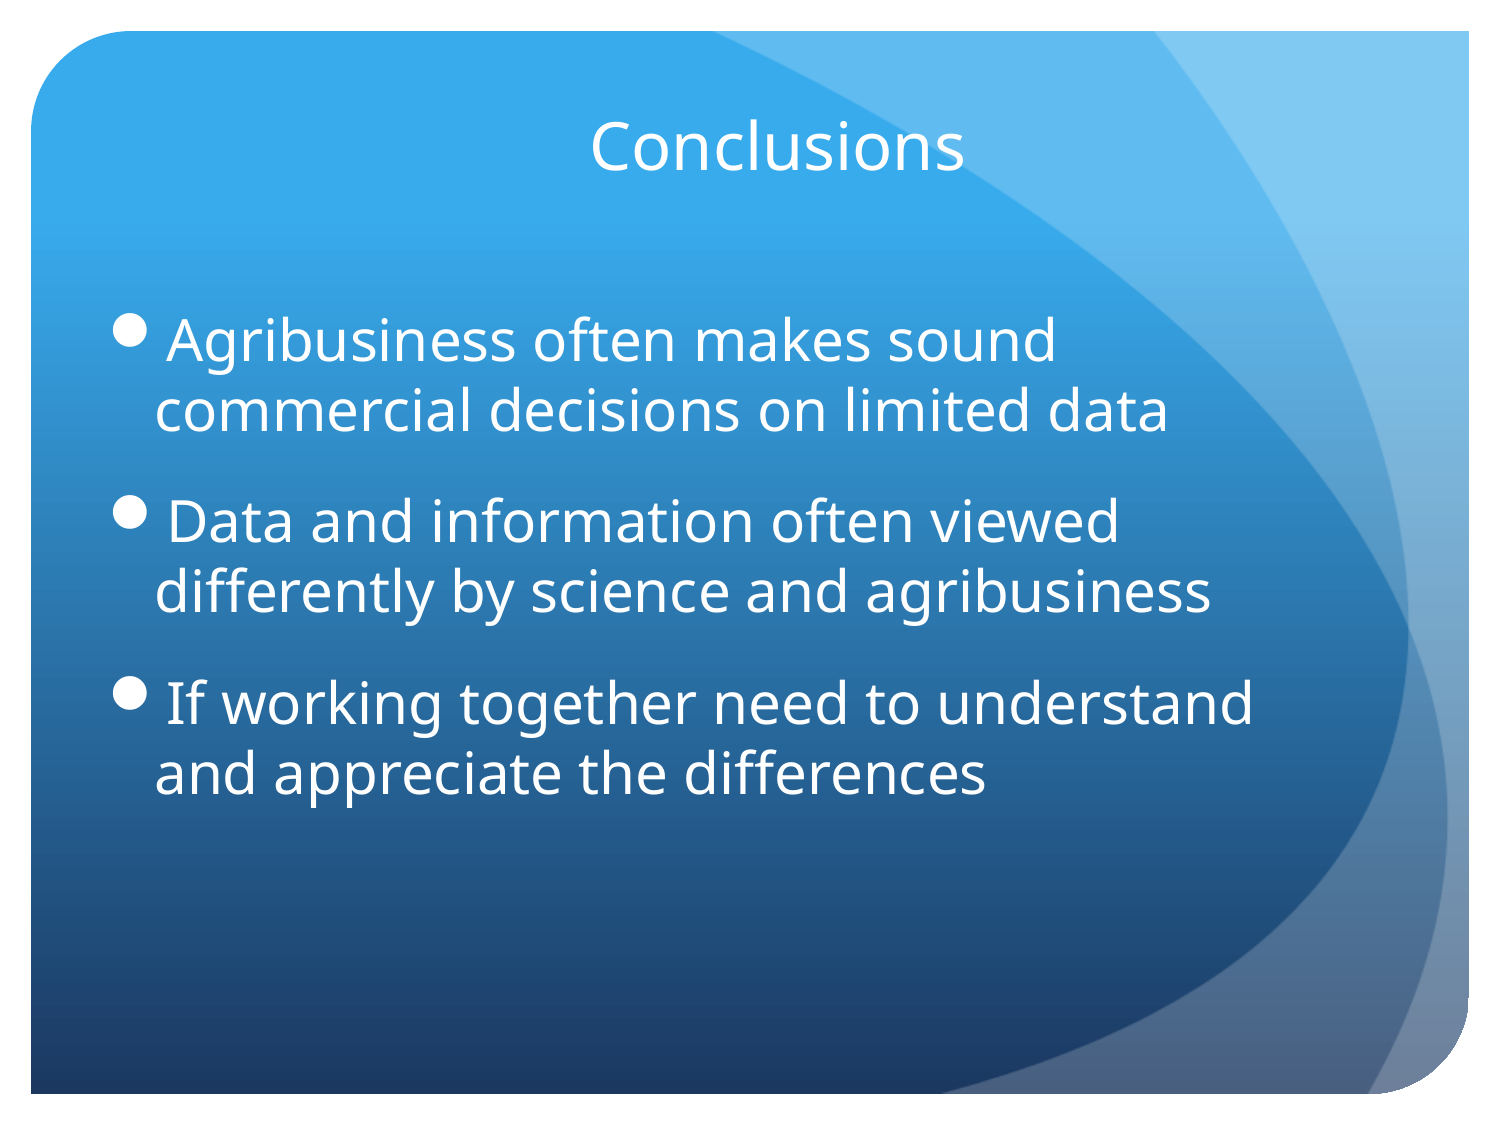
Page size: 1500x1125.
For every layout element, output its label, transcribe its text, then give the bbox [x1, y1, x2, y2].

text_box Conclusions [127, 96, 1429, 192]
picture [24, 30, 1473, 1094]
list Agribusiness often makes sound commercial decisions on limited data Data and information often viewed differently by science and agribusiness If working together need to understand and appreciate the differences [93, 295, 1338, 870]
